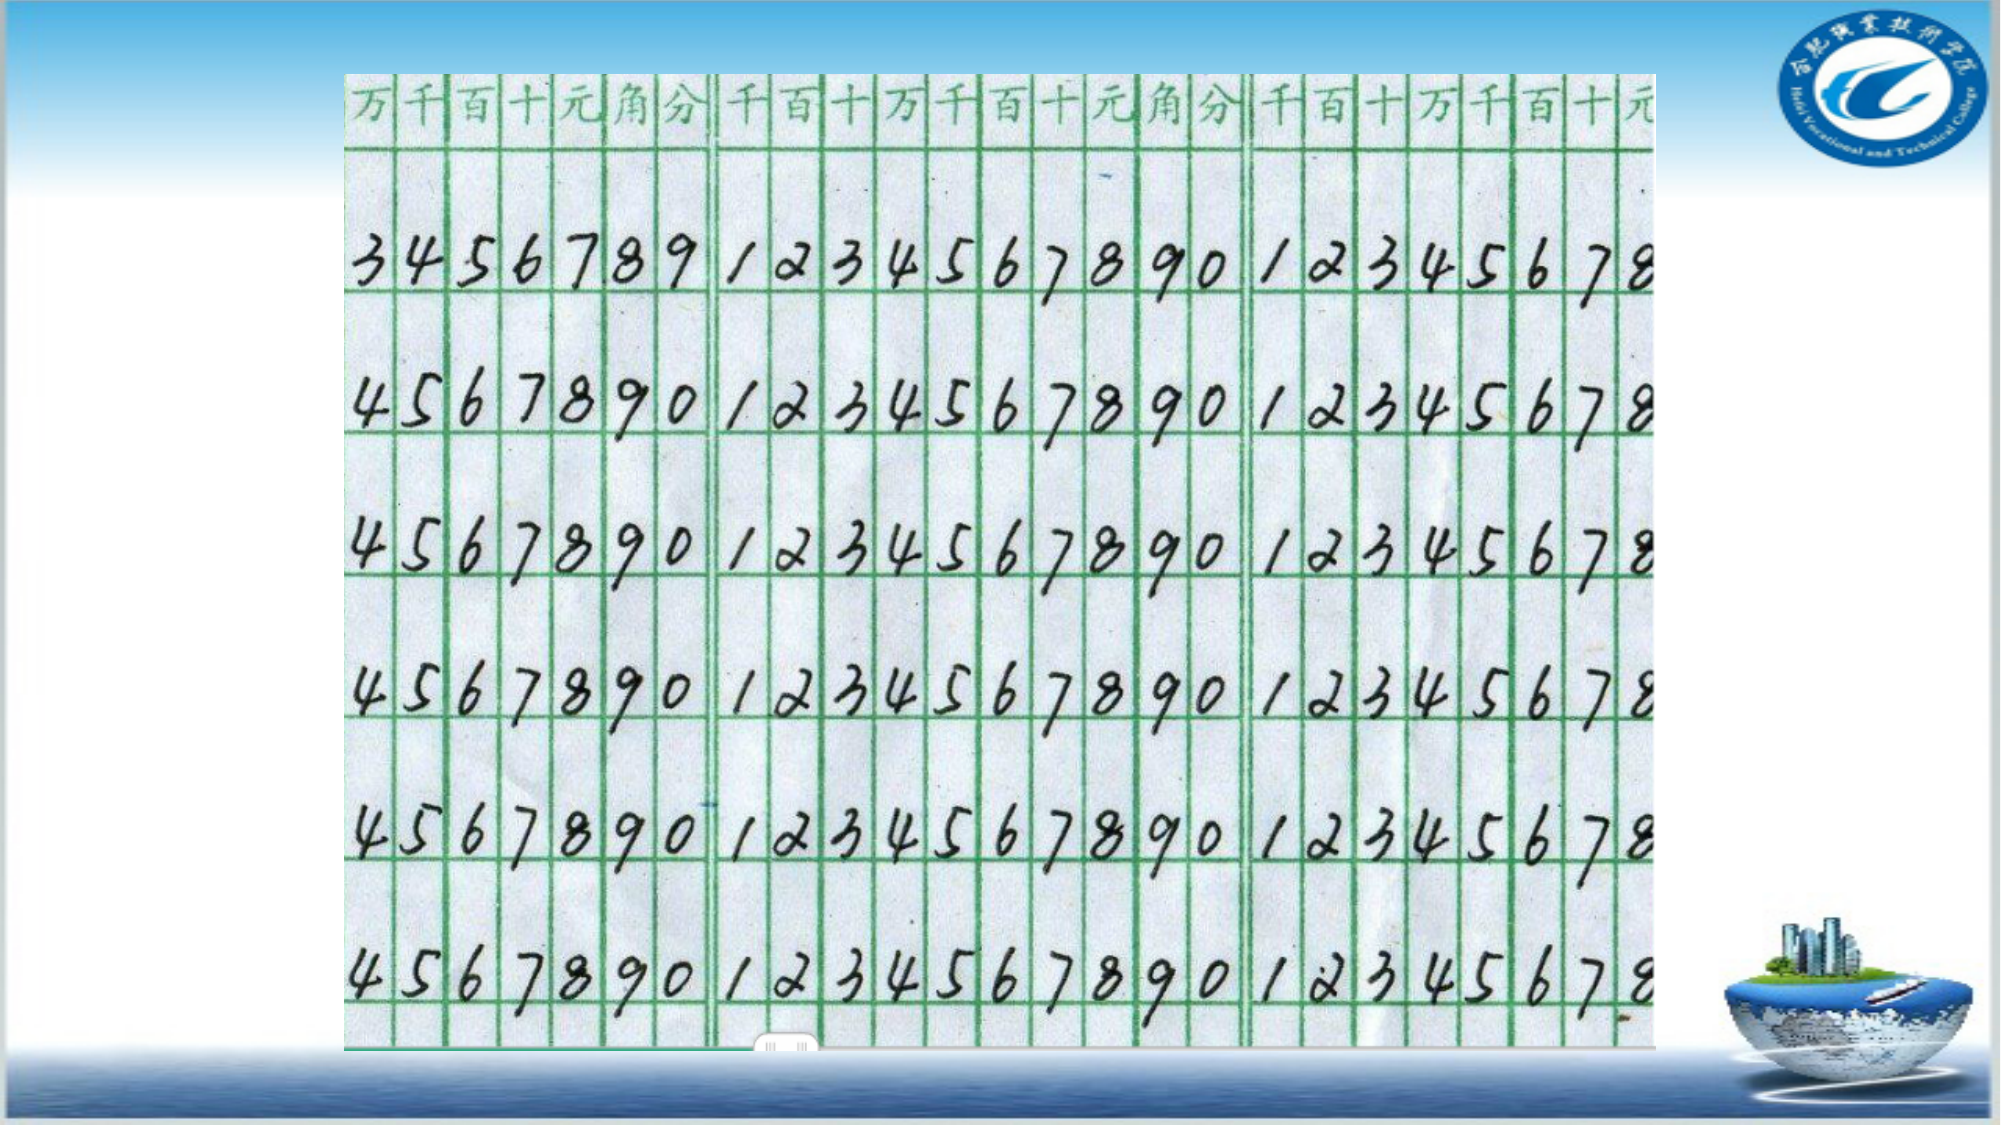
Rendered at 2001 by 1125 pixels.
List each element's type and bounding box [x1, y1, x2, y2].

picture [0, 0, 2001, 1125]
slide_number [1433, 1024, 1900, 1103]
slide_number [99, 1024, 567, 1103]
